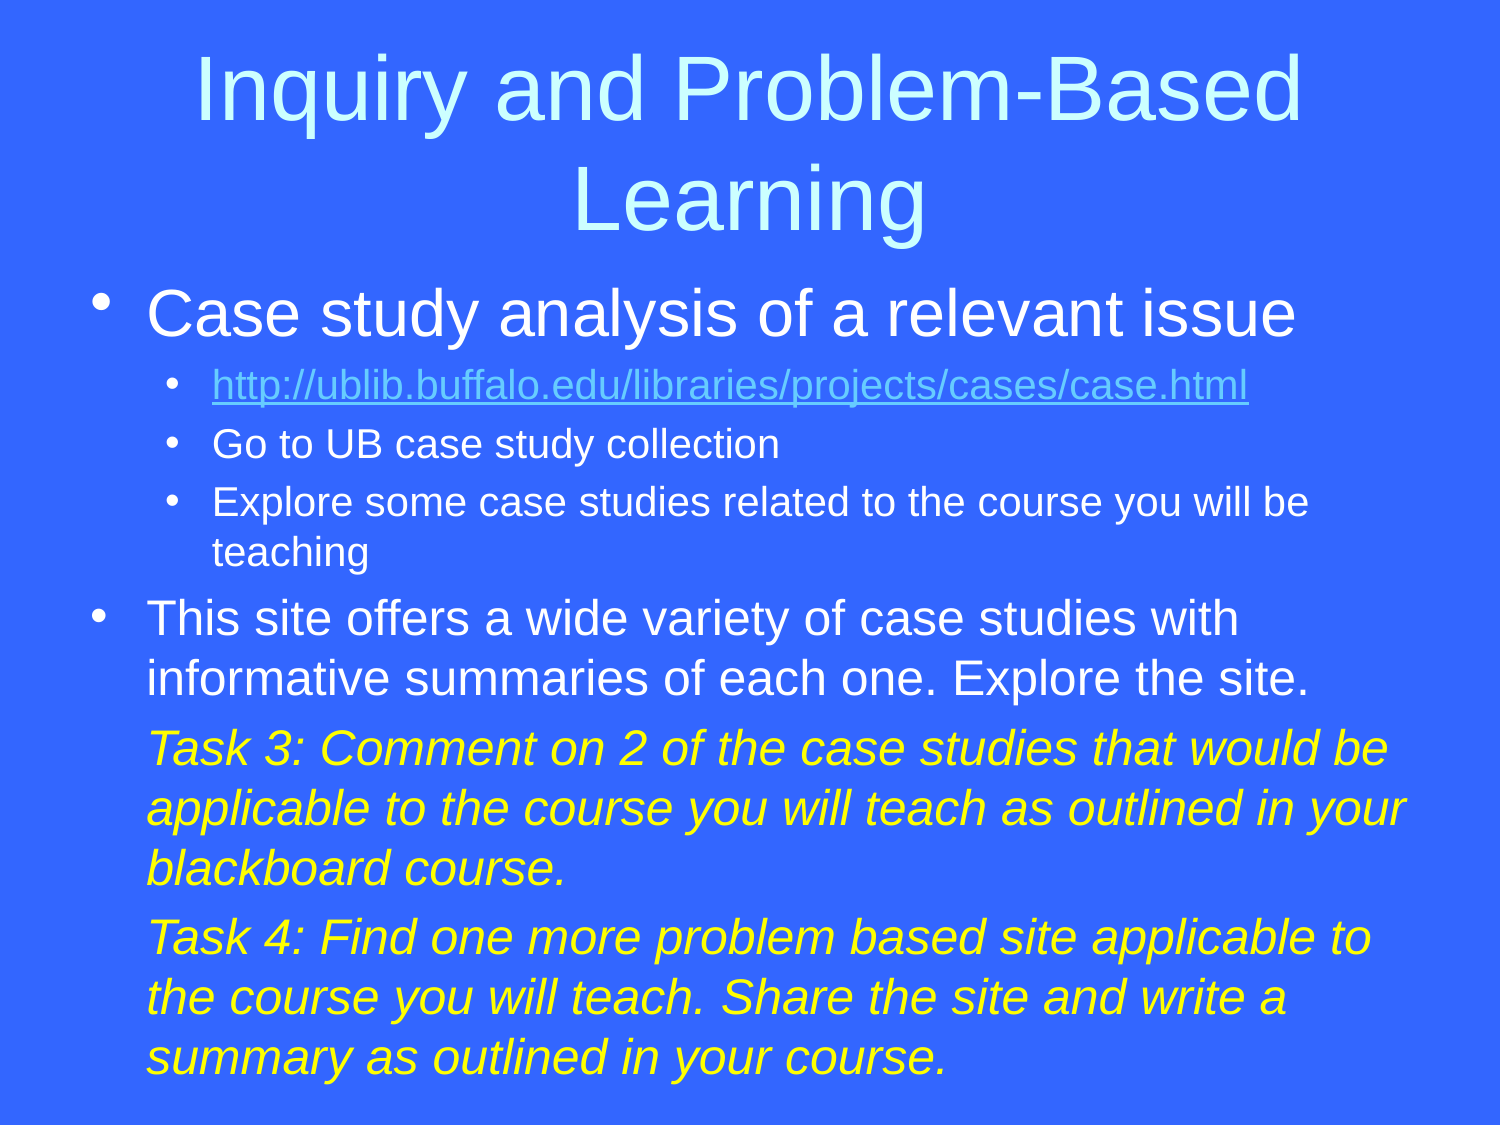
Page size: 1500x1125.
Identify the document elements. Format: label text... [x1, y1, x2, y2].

list Case study analysis of a relevant issue http://ublib.buffalo.edu/libraries/projects/cases/case.html Go to UB case study collection Explore some case studies related to the course you will be teaching This site offers a wide variety of case studies with informative summaries of each one. Explore the site. Task 3: Comment on 2 of the case studies that would be applicable to the course you will teach as outlined in your blackboard course. Task 4: Find one more problem based site applicable to the course you will teach. Share the site and write a summary as outlined in your course. [74, 262, 1426, 1006]
title Inquiry and Problem-Based Learning [74, 44, 1426, 233]
